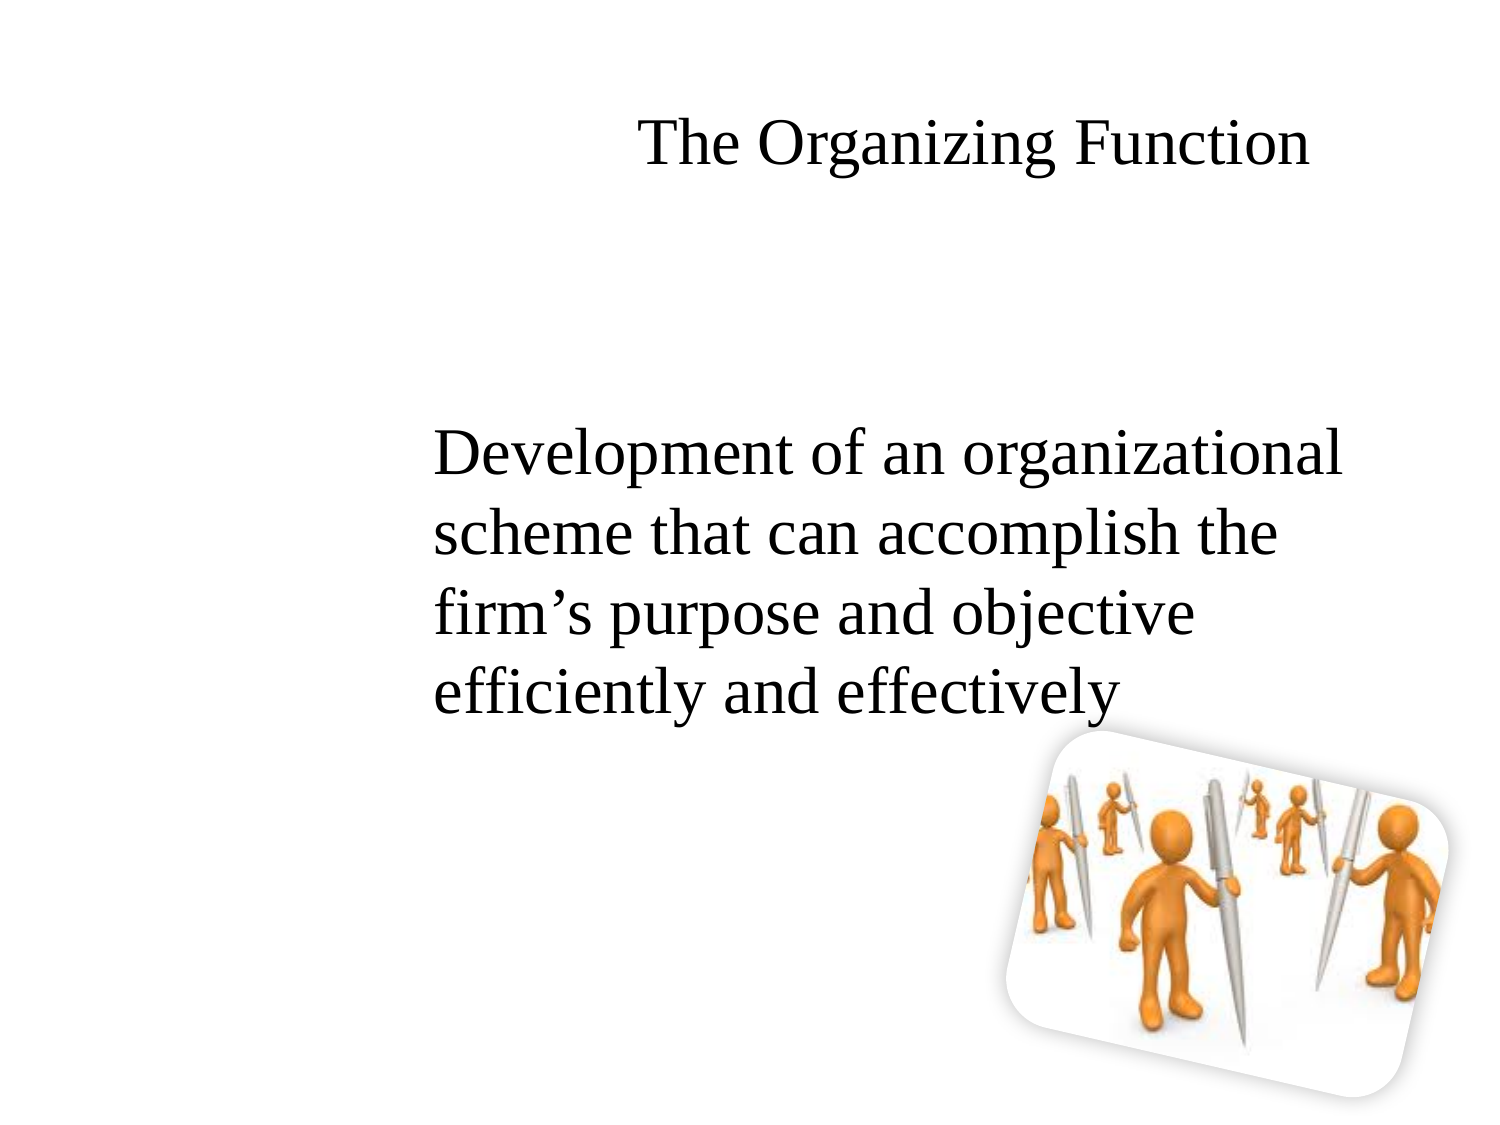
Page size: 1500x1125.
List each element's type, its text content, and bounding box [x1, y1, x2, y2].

picture [1006, 730, 1449, 1098]
list Development of an organizational scheme that can accomplish the firm’s purpose and objective efficiently and effectively [362, 399, 1463, 1125]
title The Organizing Function [449, 37, 1500, 238]
